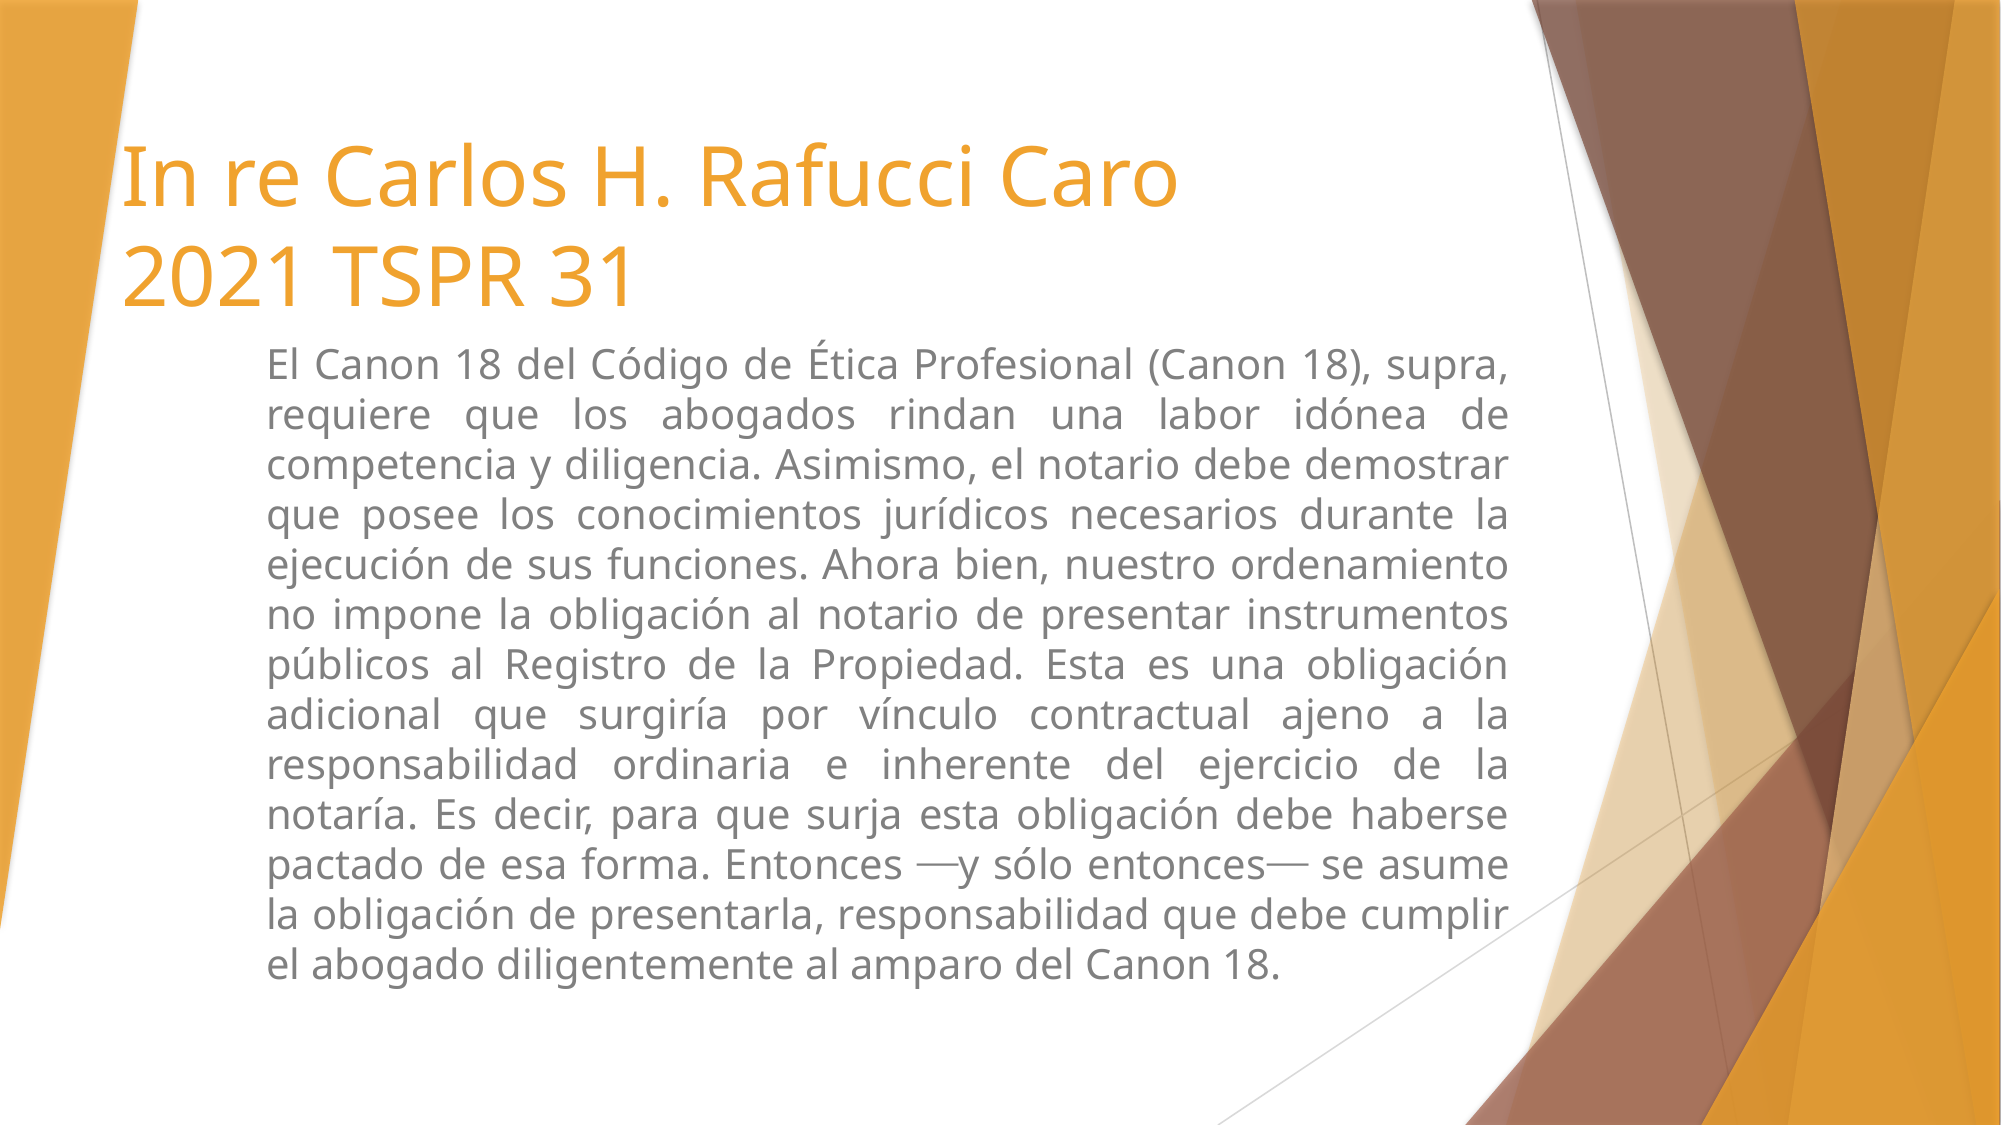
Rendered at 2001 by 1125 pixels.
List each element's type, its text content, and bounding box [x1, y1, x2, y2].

subtitle El Canon 18 del Código de Ética Profesional (Canon 18), supra, requiere que los abogados rindan una labor idónea de competencia y diligencia. Asimismo, el notario debe demostrar que posee los conocimientos jurídicos necesarios durante la ejecución de sus funciones. Ahora bien, nuestro ordenamiento no impone la obligación al notario de presentar instrumentos públicos al Registro de la Propiedad. Esta es una obligación adicional que surgiría por vínculo contractual ajeno a la responsabilidad ordinaria e inherente del ejercicio de la notaría. Es decir, para que surja esta obligación debe haberse pactado de esa forma. Entonces ⎯y sólo entonces⎯ se asume la obligación de presentarla, responsabilidad que debe cumplir el abogado diligentemente al amparo del Canon 18. [251, 330, 1526, 783]
text_box In re Carlos H. Rafucci Caro 2021 TSPR 31 [105, 113, 1475, 331]
